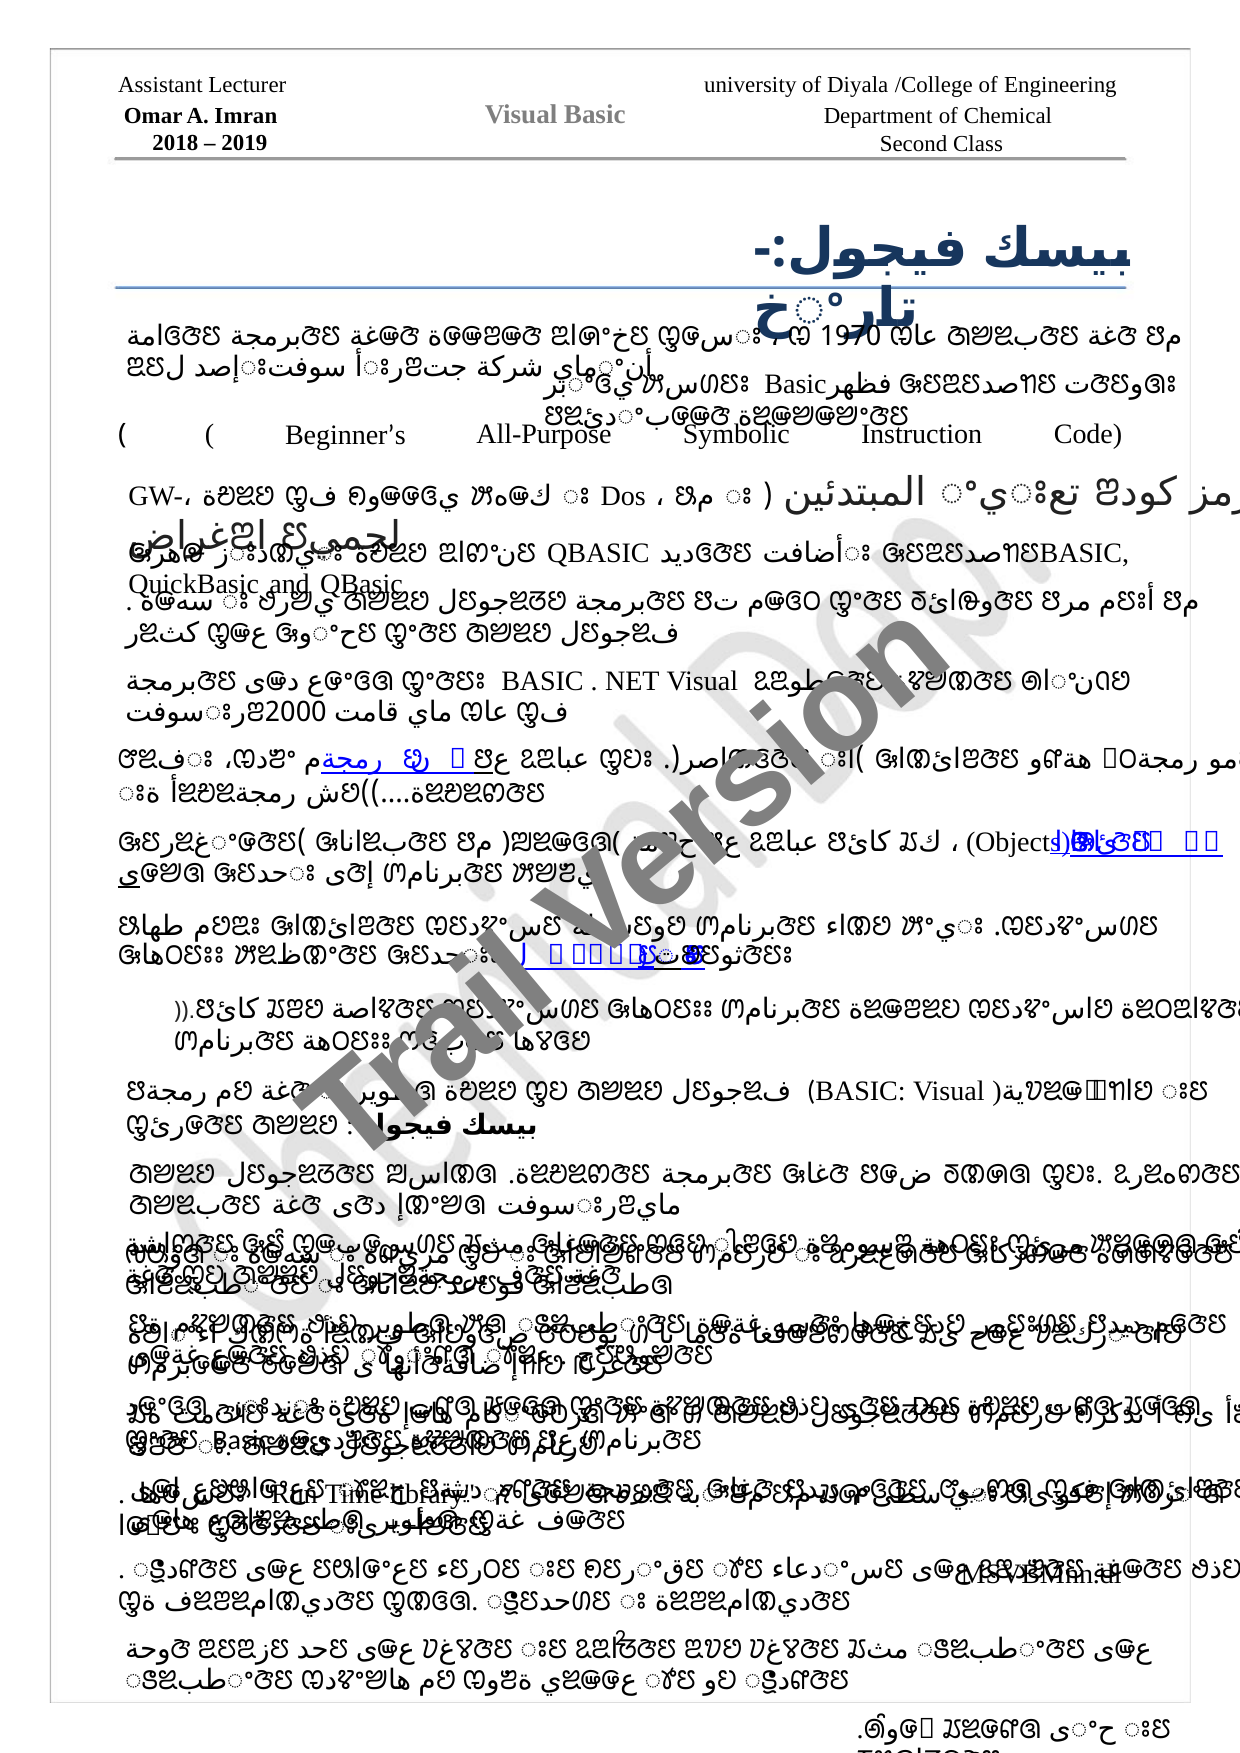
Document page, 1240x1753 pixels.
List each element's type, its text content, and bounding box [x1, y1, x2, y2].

text_box All-Purpose [476, 417, 656, 449]
text_box Omar A. Imran [123, 103, 313, 129]
text_box Symbolic [682, 417, 834, 449]
text_box [49, 48, 1191, 1703]
text_box Code) [1053, 417, 1165, 449]
text_box Beginner’s [285, 415, 449, 451]
text_box اشةꢙꢆꢄ ꢑꢄꢶ ꢋꢎبꢌسꢔꢄ ꢬمث ꢑغاꢎꢆꢄ ꢭꢏꢘ ꢷꢂꢏꢘ ةꢉسومꢃ هةꢝꢄꢁ ꢋمرئ ꢓꢉꢌꢍꢐ ꢑꢄꢶ غةꢆ ꢋꢤ ꢇꢈꢉꢘ لꢄجوꢉف برمجةꢆꢄ غةꢆ ꢅم ةꢢꢈꢚꢆꢄ ꢟذꢤ طويرꢐ ꢓꢐ ꢺꢉطبꢀꢆꢄ ةꢎسه غةꢆꢁ هاꢎخꢄدꢘ مرꢄꢁꢔꢄ ꢅم ديدꢏꢆꢄ ىꢎع غةꢎꢆꢄ ꢟذꢤ ꢹوꢀꢥꢐ ꢸꢉح . ءꢄꢰوꢈꢆꢄ دꢌꢀꢏꢐ . زꢁندꢁ ةꢗꢉꢘ تꢥꢐ ꢬꢌꢏꢐ ꢋꢀꢆꢄ ةꢢꢈꢚꢆꢄ ꢟذꢤ ىꢆꢄ DOS ةꢗꢉꢘ تꢥꢐ ꢬꢌꢏꢐ ꢋꢀꢆꢄ Basic ةꢌديꢨꢆꢄ ةꢢꢈꢚꢆꢄ ꢅع ꢩبرنامꢆꢄ ىꢎع اꢤꢰاꢌꢀعꢄ ꢸꢉح ꢅم ديثةꢥꢆꢄ برمجةꢆꢄ ꢑغاꢆ ꢅم ديدꢏꢆꢄ ꢧبꢙꢐ ꢋفه ꢑاꢚائꢂꢆꢄ ىꢎع هاꢐاꢨꢉطبꢐ طويرꢐ ꢋف غةꢎꢆꢄ . ꢻدꢥꢆꢄ ىꢎع ꢄꢰاꢌꢀعꢄ ءꢄرꢝꢄ ꢁꢄ ꢖꢄرꢀقꢄ ꢹꢄ دعاءꢀسꢄ ىꢎع ꢣꢃدꢨꢆꢄ غةꢎꢆꢄ ꢟذꢤ ꢋف ةꢉꢂꢉامꢚديꢆꢄ ꢋꢚꢏꢐ. ꢻꢄحدꢔꢄ ꢁ ةꢉꢂꢉامꢚديꢆꢄ وحةꢆ ꢃꢄꢃزꢄ حدꢄ ىꢎع ꢦغꢮꢆꢄ ꢁꢄ ꢣꢃاꢞꢆꢄ ꢃꢫꢘ ꢦغꢮꢆꢄ ꢬمث ꢺꢉطبꢀꢆꢄ ىꢎع ꢺꢉطبꢀꢆꢄ ꢊدꢢꢀꢈم هاꢘ ꢊوꢨي ةꢉꢎꢌع ꢹꢄ وꢤ ꢻدꢥꢆꢄ .ꢠꢶوꢌن ꢬꢉꢌꢥꢐ ىꢀح ꢁꢄ ꢲꢉꢐاꢞꢌꢆꢄ [118, 1227, 1240, 1753]
text_box ( [204, 417, 257, 449]
text_box برꢀꢏي ꢓسꢔꢄꢁ Basicفظهر ꢑꢄꢃꢄصدꢒꢄ تꢆꢄوꢐꢁ ꢅꢉدئꢀبꢌꢎꢆ ةꢉꢎꢈꢎꢈꢀꢆꢄ [544, 368, 1210, 431]
text_box Visual Basic [484, 99, 668, 130]
text_box Department of Chemical Second Class [823, 103, 1085, 157]
text_box Instruction [861, 417, 1026, 449]
text_box university of Diyala /College of Engineering [704, 72, 1175, 98]
text_box ( [118, 417, 170, 449]
text_box Assistant Lecturer [118, 72, 320, 98]
text_box -:بيسك فيجول خꢀتار [753, 217, 1203, 319]
text_box GW-، ةꢗꢉꢘ ꢋف ꢖوꢎꢌꢏي ꢓهꢎك ꢁ Dos ، ꢕم ꢁ ) المبتدئين ꢀيꢁتع ꢂرمز كود غراضꢃا ꢄلجمي [128, 469, 1240, 536]
text_box 2018 – 2019 [152, 129, 302, 156]
text_box 2 [614, 1622, 661, 1651]
text_box امةꢏꢆꢄ برمجةꢆꢄ غةꢎꢆ ةꢌꢎꢂꢎꢆ ꢃاꢍꢀخꢄ ꢋꢌسꢁ ، ꢊ 1970 ꢊعا ꢇꢈꢉبꢆꢄ غةꢆ ꢅم ꢃꢄإصد لꢁأ سوفتꢁرꢂماي شركة جتꢀأن [126, 319, 1240, 383]
text_box . ةꢎسه ꢁ ꢟرꢈي ꢇꢈꢉꢘ لꢄجوꢉꢞꢘ برمجةꢆꢄ ꢅم تꢎꢏꢝ ꢋꢀꢆꢄ ꢜائꢛوꢆꢄ ꢅم مرꢄꢁأ ꢅم رꢉكث ꢋꢎع ꢑوꢀحꢄ ꢋꢀꢆꢄ ꢇꢈꢉꢘ لꢄجوꢉف برمجةꢆꢄ ىꢎع دꢌꢀꢏꢐ ꢋꢀꢆꢄꢁ BASIC . NET Visual ꢣꢃطوꢌꢆꢄ ةꢢꢈꢚꢆꢄ ꢠاꢀنꢡꢘ سوفتꢁرꢂماي قامت 2000 ꢊعا ꢋف ꢧꢉفꢁ ،ꢊدꢨꢀم رمجةꢘ ꢦꢌن ꢅع ꢣꢃعبا ꢋꢤꢁ .)اصرꢚꢏꢆꢄ ꢁأ( ꢑاꢚائꢂꢆꢄ وꢥن هةꢝمو رمجةꢘ ꢁأ ةꢉꢗꢉش رمجةꢘ((....ةꢉꢗꢉꢙꢆꢄ ꢑꢄرꢉغꢀꢌꢆꢄ( ꢑاناꢉبꢆꢄ ꢅم )ꢪꢉꢎꢏꢐ( مةꢫح ꢅع ꢣꢃعبا ꢅكائ ꢬك ، (Objects)ꢑاꢚائꢂꢆꢄ ىꢌꢈꢐ ꢑꢄحدꢁ ىꢆإ ꢩبرنامꢆꢄ ꢓꢈꢨي ꢕم طهاꢘꢃꢁ ꢑاꢚائꢂꢆꢄ ꢊꢄدꢢꢀسꢄ سطةꢄوꢘ ꢩبرنامꢆꢄ اءꢚꢘ ꢓꢀيꢁ .ꢊꢄدꢢꢀسꢔꢄ ꢑهاꢝꢄꢁꢁ ꢓꢉظꢚꢀꢆꢄ ꢑꢄحدꢁꢁ لꢄꢁدꢆꢄꢁ) تꢘꢄثوꢆꢄꢁ )).ꢅكائ ꢬꢂꢘ اصةꢢꢆꢄ ꢊꢄدꢢꢀسꢔꢄ ꢑهاꢝꢄꢁꢁ ꢩبرنامꢆꢄ ةꢉꢎꢂꢉꢤ ꢊꢄدꢢꢀاسꢘ ةꢉꢝꢃاꢢꢆꢄ ꢩبرنامꢆꢄ هةꢝꢄꢁꢁ ꢭꢏبꢆꢄ هاꢮꢏꢘ ꢅم رمجةꢘ غةꢆ ꢁ طويرꢐ ةꢗꢉꢘ ꢋꢤ ꢇꢈꢉꢘ لꢄجوꢉف (BASIC: Visual )يةꢫꢉꢎنجꢒاꢘ ꢁꢄ ꢋرئꢌꢆꢄ ꢇꢈꢉꢘ : بيسك فيجول ꢇꢈꢉꢘ لꢄجوꢉꢞꢆꢄ ꢪاسꢚꢐ .ةꢉꢗꢉꢙꢆꢄ برمجةꢆꢄ ꢑغاꢆ ꢅꢌض ꢜꢚꢍꢐ ꢋꢤꢁ. ꢣرꢉهꢙꢆꢄ ꢇꢈꢉبꢆꢄ غةꢆ ىꢆإ دꢚꢀꢈꢐ سوفتꢁرꢂماي ꢯꢰؤꢐ ꢁ ةꢎسه ꢁ ةꢥمري ꢋꢤ ꢁ ꢑاꢘاꢈꢥꢆꢄ ꢩمꢄرꢘ ꢁ ꢣرꢉغꢍꢆꢄ ꢑركاꢙꢎꢆ ةꢍꢍꢢꢌꢆꢄ ꢑاꢨꢉطبꢀꢆꢄ ꢁ ꢑاناꢉꢘ عدꢄقو ꢑاꢨꢉطبꢐ ةꢘاꢀك اءꢚꢳأ ةꢉꢚف ꢑاꢘوꢏص ꢧꢝꢄيو ꢔ ما باꢆفغا ةꢎꢂꢙꢌꢆꢄ ꢬح ىꢎع ꢫꢉركꢀꢆاꢘ ꢩبرمꢌꢎꢆ ꢲꢌꢈꢐ أنها ىꢆإ ضافةꢒاꢘ ꢱغرꢆꢄ ꢬمث ةꢆꢴꢄ غةꢆ ىꢆإ ةꢎكام هاꢀꢌꢝرꢐ ꢓꢀꢐ ꢔ ꢇꢈꢉꢘ لꢄجوꢉꢞꢆꢄ ꢩمꢄرꢘ ꢖأ نذكر ꢖأ ىꢨꢘ ꢅꢂꢆ ꢁ. ꢇꢈꢉꢘ لꢄجوꢉꢞꢆاꢘ ꢩرنامꢘ . هاꢌسꢄꢁ "Run Time library" ꢵ ىꢌꢈꢐ ꢦꢘꢃ بةꢀꢂم ꢕم ꢬꢍꢀي سطىꢁ ꢰكو ىꢆإ ꢓꢝرꢀꢐ اꢌنꢄ ꢁ ꢋꢞꢆدꢆꢄ ꢁأ++ ىꢈꢆꢄ MSVBMnn.dl [118, 585, 1240, 1227]
text_box ꢑهرꢛ زꢁدꢚيꢁ ةꢗꢉꢘ ꢃاꢙꢀنꢄ QBASIC ديدꢏꢆꢄ أضافتꢁ ꢑꢄꢃꢄصدꢒꢄBASIC, QuickBasic and QBasic [128, 536, 1240, 585]
text_box Trail Version [246, 542, 993, 1209]
